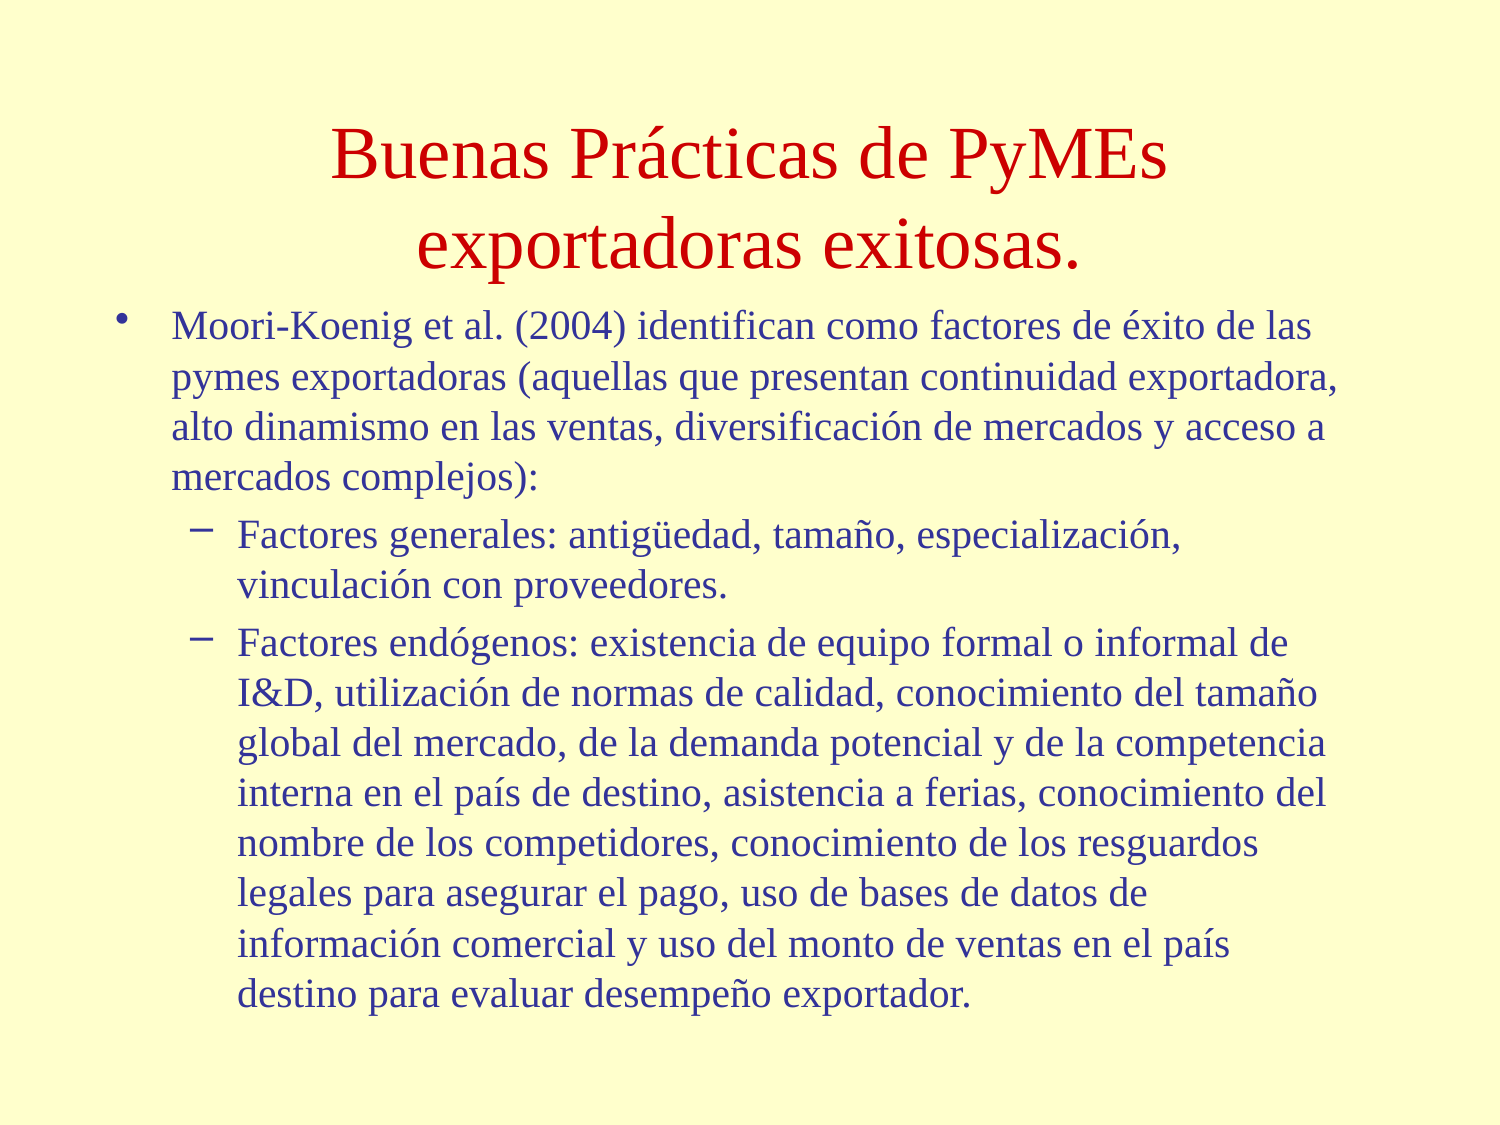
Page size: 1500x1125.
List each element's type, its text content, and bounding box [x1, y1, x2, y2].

title Buenas Prácticas de PyMEs exportadoras exitosas. [112, 99, 1388, 288]
list Moori-Koenig et al. (2004) identifican como factores de éxito de las pymes exportadoras (aquellas que presentan continuidad exportadora, alto dinamismo en las ventas, diversificación de mercados y acceso a mercados complejos): Factores generales: antigüedad, tamaño, especialización, vinculación con proveedores. Factores endógenos: existencia de equipo formal o informal de I&D, utilización de normas de calidad, conocimiento del tamaño global del mercado, de la demanda potencial y de la competencia interna en el país de destino, asistencia a ferias, conocimiento del nombre de los competidores, conocimiento de los resguardos legales para asegurar el pago, uso de bases de datos de información comercial y uso del monto de ventas en el país destino para evaluar desempeño exportador. [100, 290, 1376, 1036]
